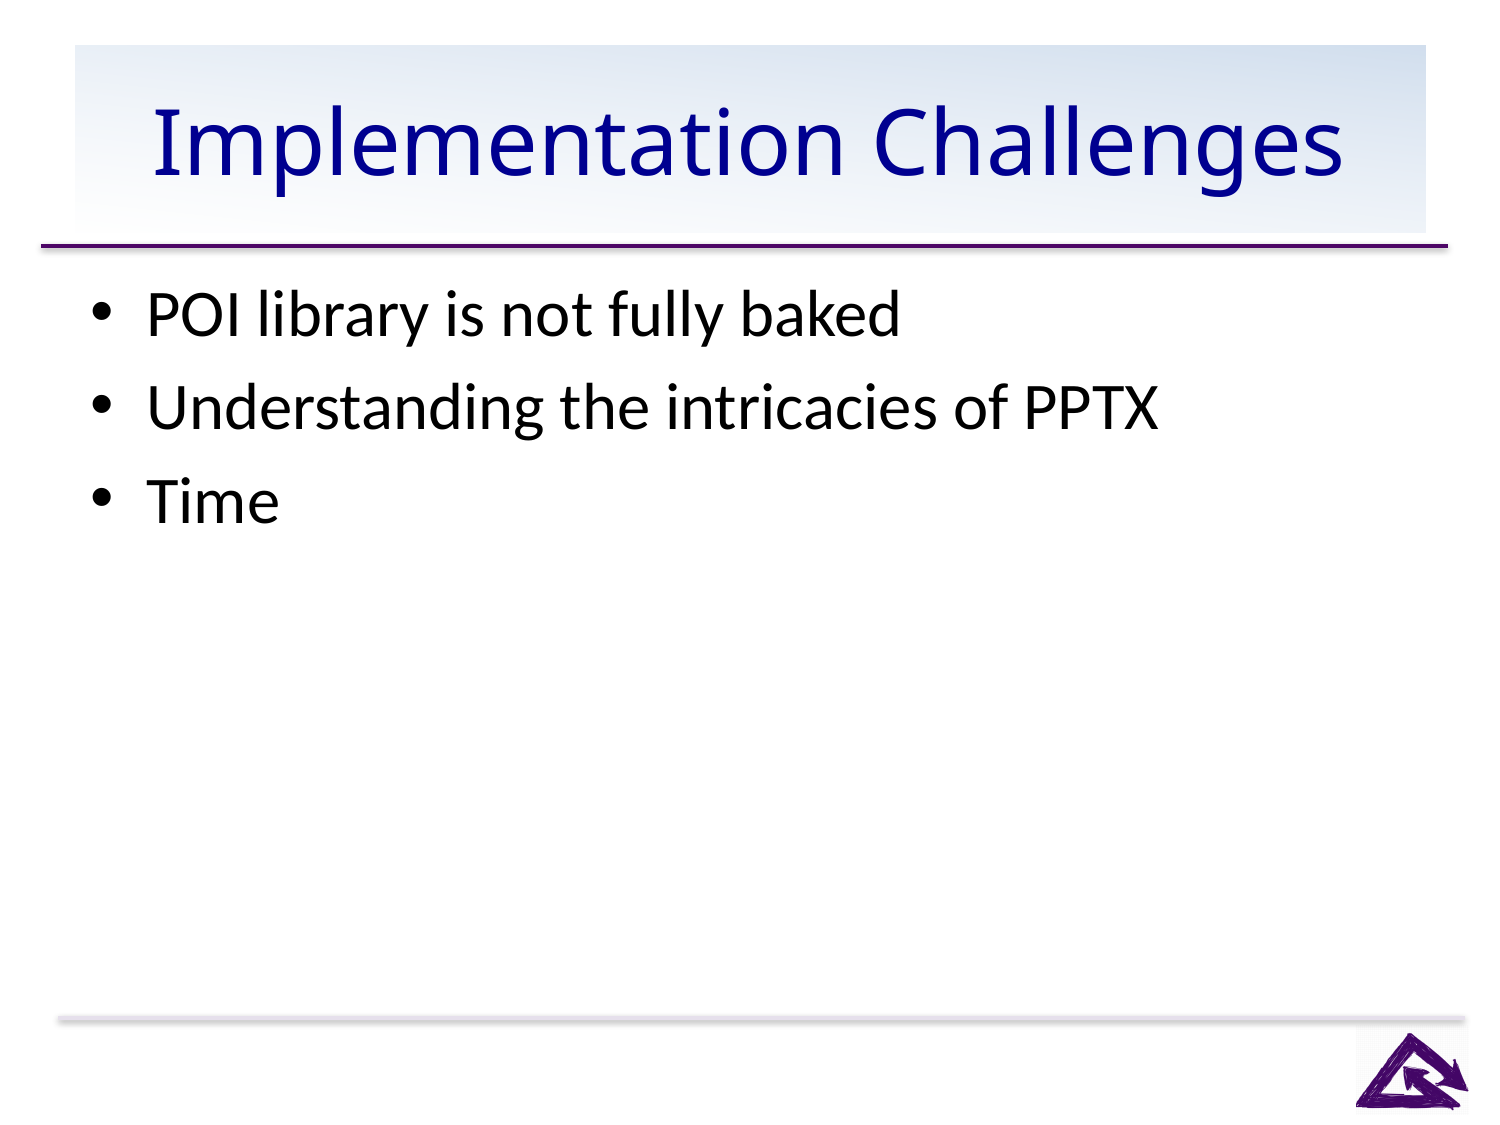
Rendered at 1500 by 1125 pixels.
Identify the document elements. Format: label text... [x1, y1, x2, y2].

picture [1356, 1025, 1469, 1115]
title Implementation Challenges [75, 45, 1425, 233]
list POI library is not fully baked Understanding the intricacies of PPTX Time [75, 262, 1425, 1005]
